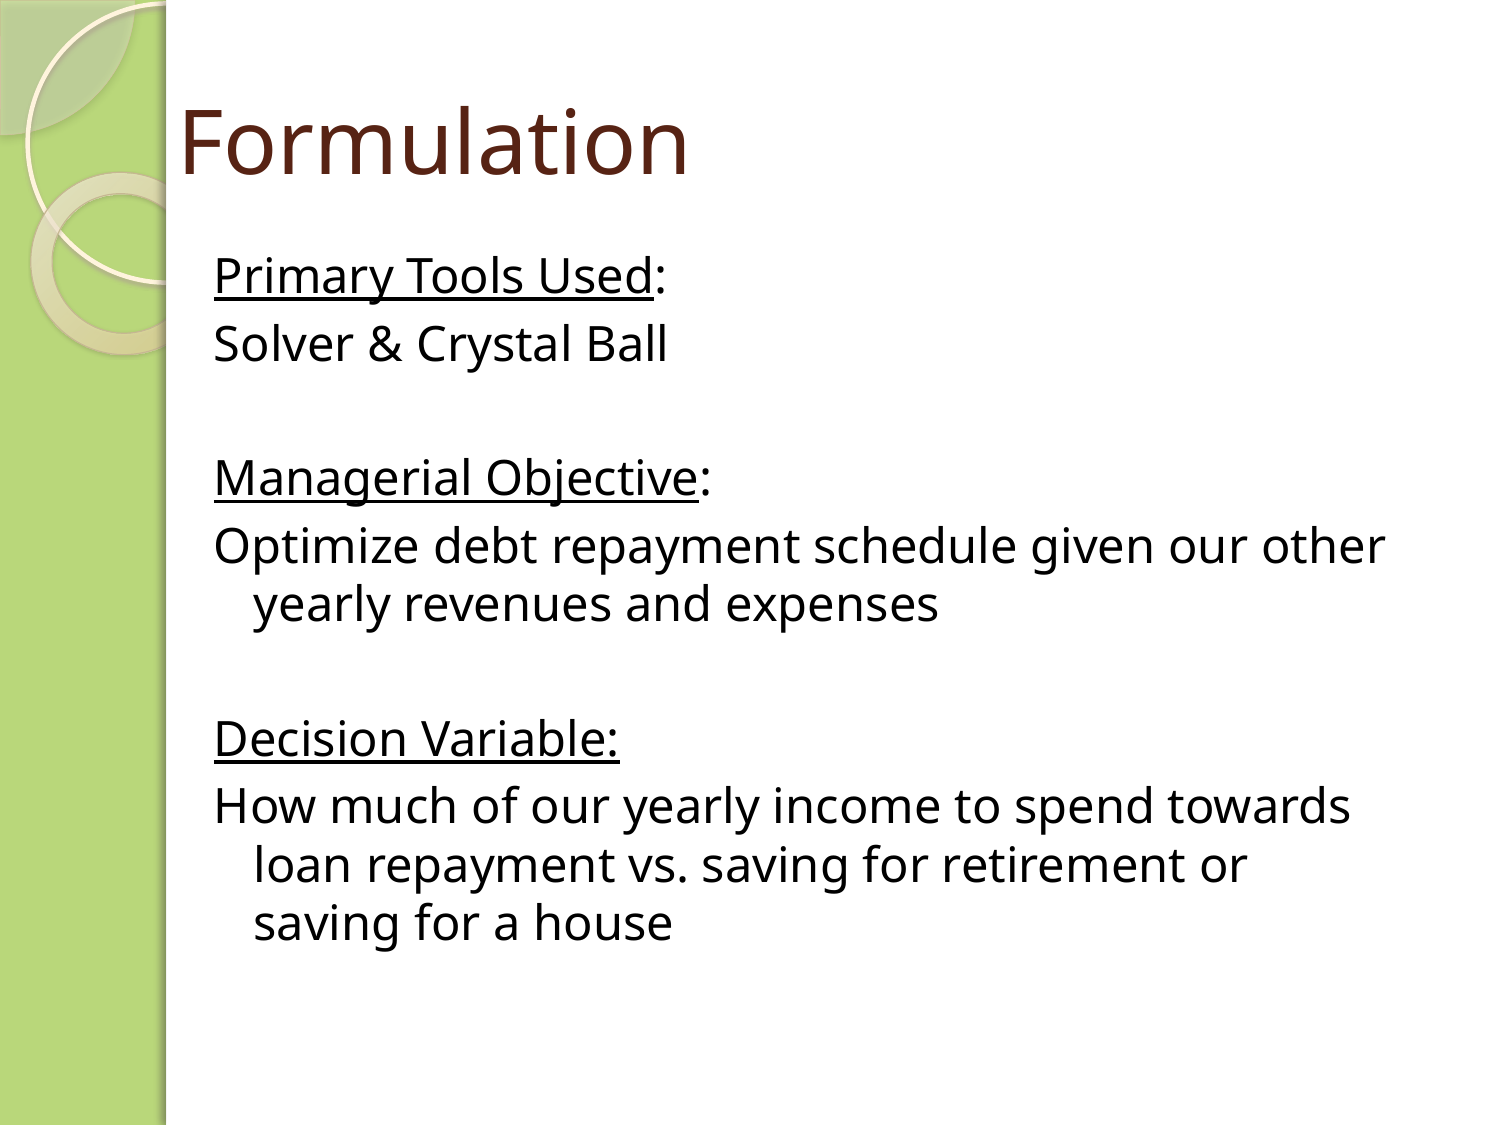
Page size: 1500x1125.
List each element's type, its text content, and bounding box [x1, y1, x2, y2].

list Primary Tools Used: Solver & Crystal Ball Managerial Objective: Optimize debt repayment schedule given our other yearly revenues and expenses Decision Variable: How much of our yearly income to spend towards loan repayment vs. saving for retirement or saving for a house [187, 237, 1413, 1025]
title Formulation [162, 45, 1393, 233]
